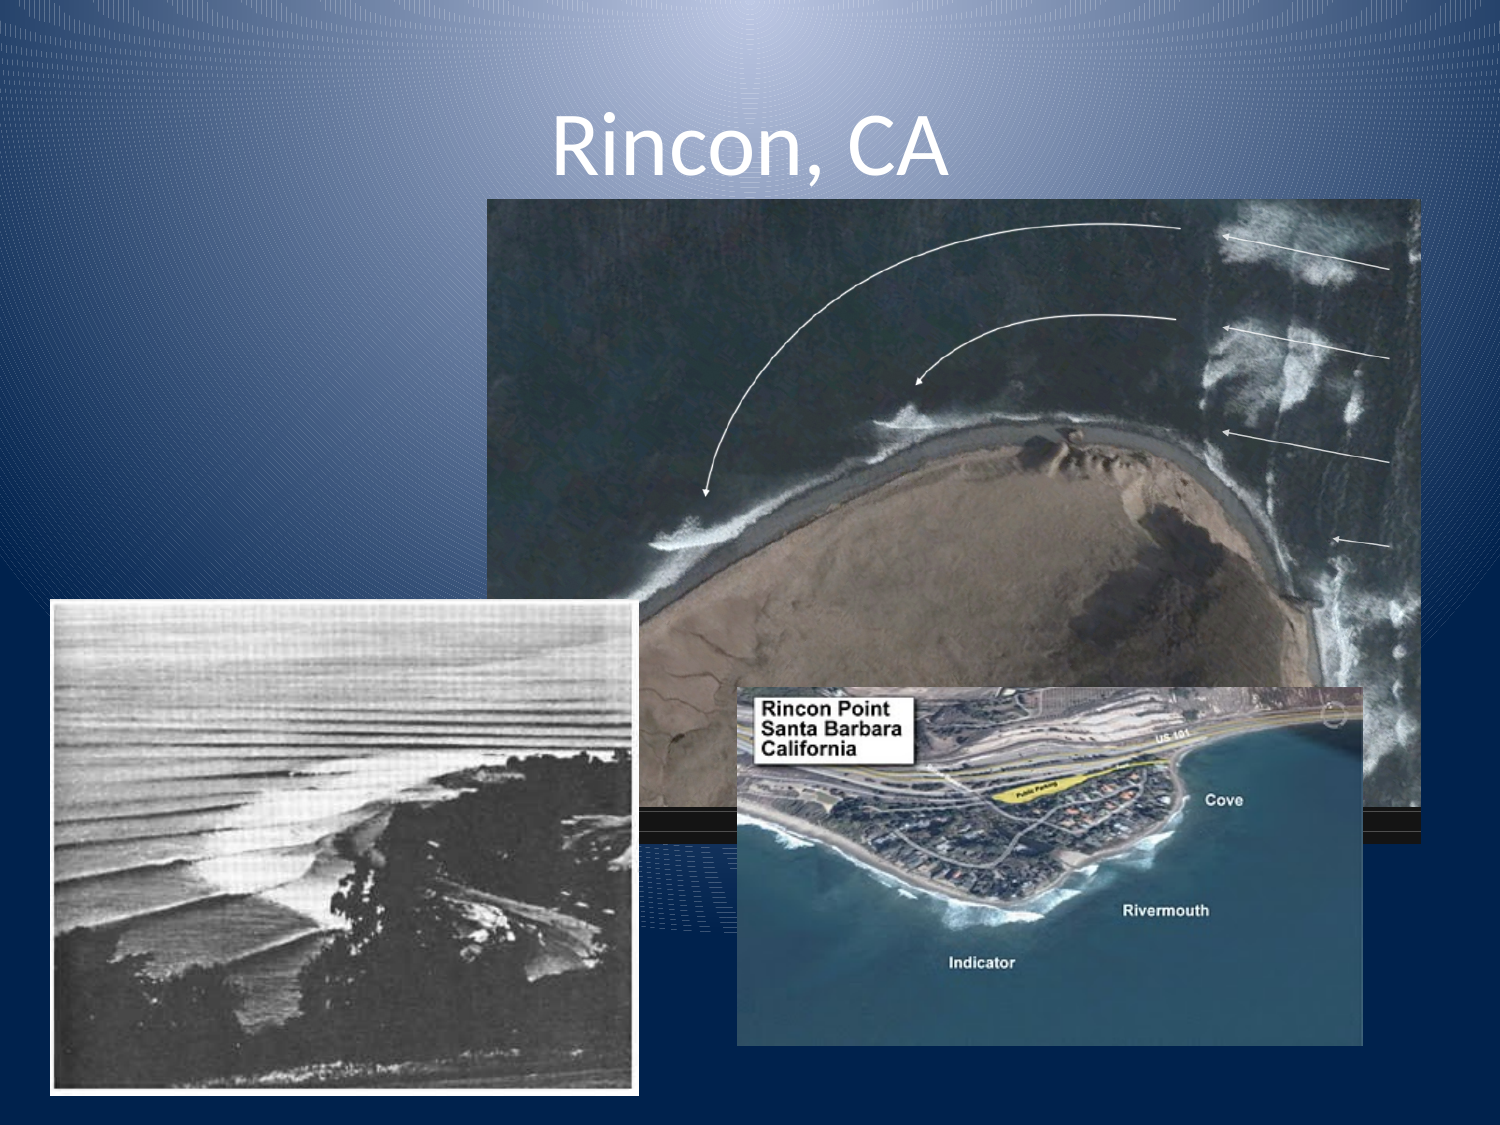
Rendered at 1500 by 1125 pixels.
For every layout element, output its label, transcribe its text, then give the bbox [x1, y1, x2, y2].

picture [49, 199, 1422, 1096]
title Rincon, CA [75, 45, 1425, 233]
